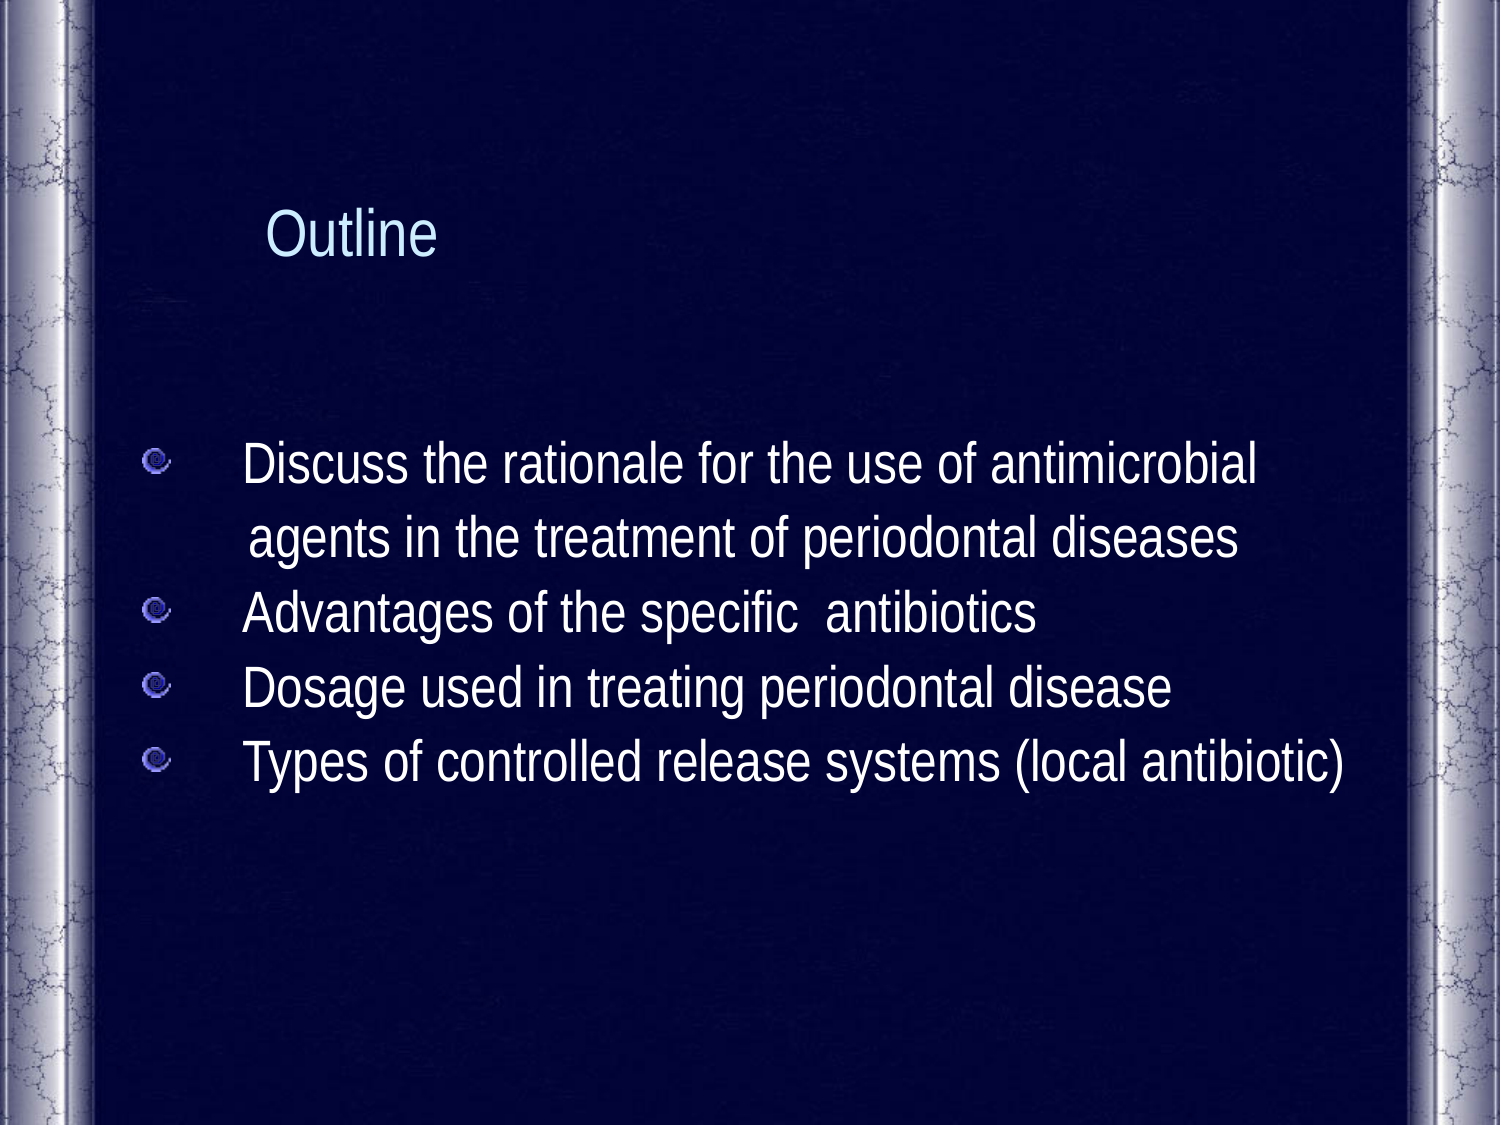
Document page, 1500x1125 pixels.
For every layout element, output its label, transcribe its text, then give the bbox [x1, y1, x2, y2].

picture [0, 0, 1500, 1125]
list Discuss the rationale for the use of antimicrobial agents in the treatment of periodontal diseases Advantages of the specific antibiotics Dosage used in treating periodontal disease Types of controlled release systems (local antibiotic) [127, 425, 1392, 925]
title Outline [250, 179, 1388, 280]
